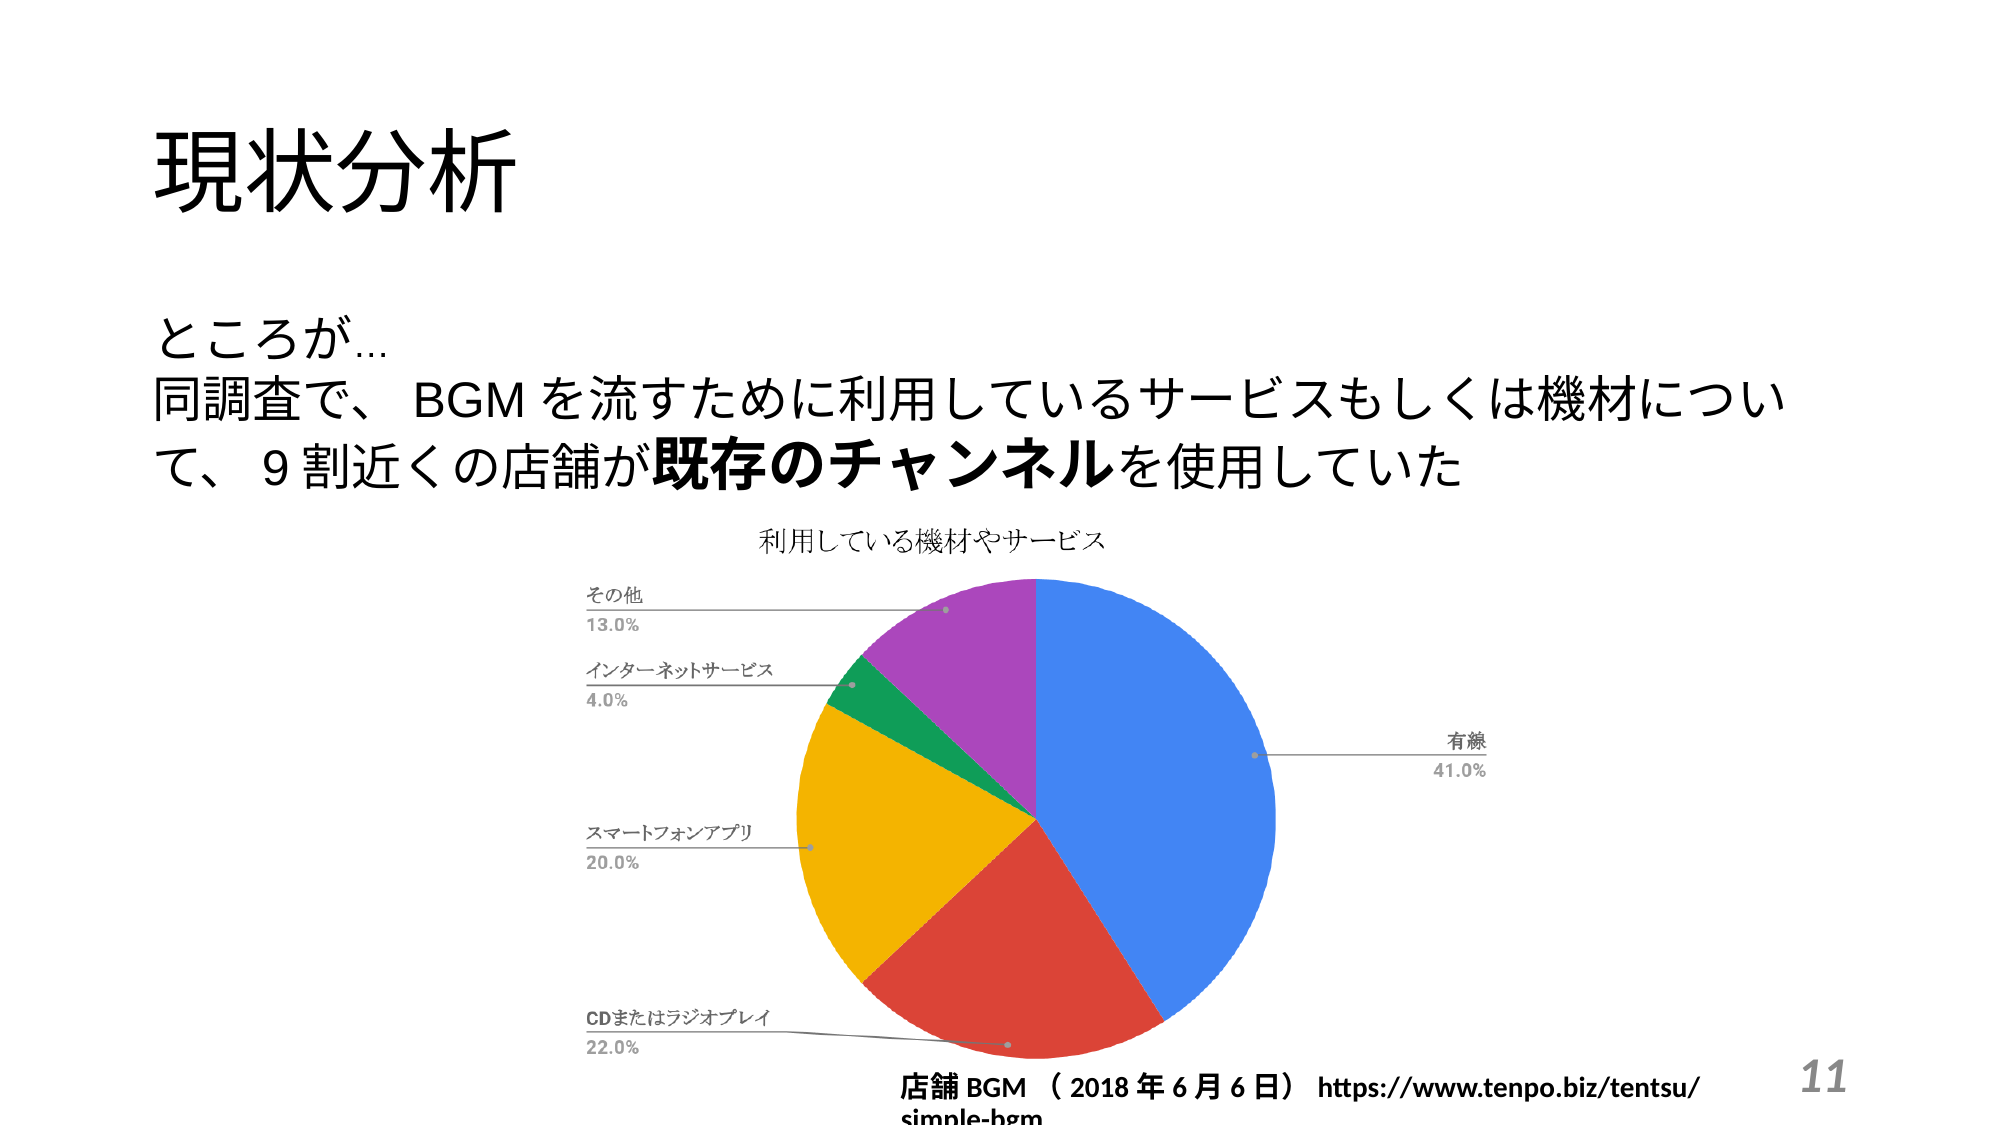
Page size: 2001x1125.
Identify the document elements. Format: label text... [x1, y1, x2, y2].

text_box 店舗BGM（2018年6月6日）https://www.tenpo.biz/tentsu/simple-bgm [885, 1065, 1802, 1112]
list ところが… 同調査で、BGMを流すために利用しているサービスもしくは機材について、9割近くの店舗が既存のチャンネルを使用していた [137, 299, 1863, 1066]
title 現状分析 [137, 59, 1863, 278]
slide_number 11 [1520, 1042, 1863, 1103]
picture [555, 493, 1516, 1088]
